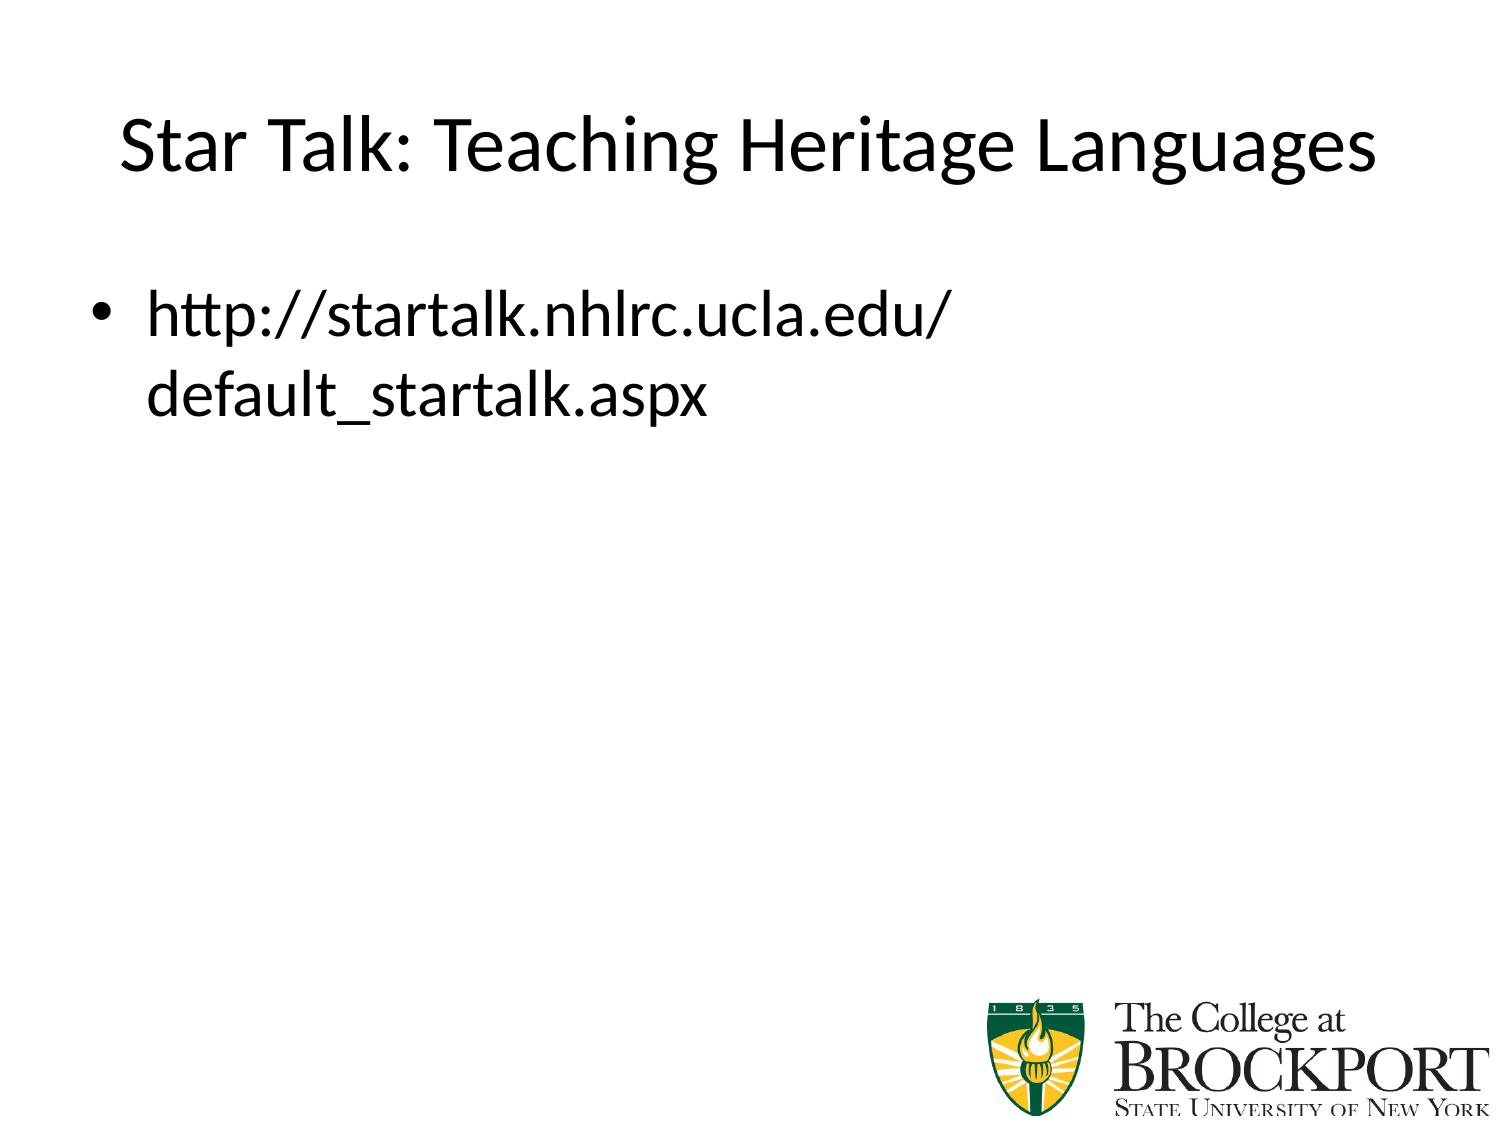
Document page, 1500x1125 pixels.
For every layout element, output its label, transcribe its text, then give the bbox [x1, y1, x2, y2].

list http://startalk.nhlrc.ucla.edu/default_startalk.aspx [75, 262, 1425, 1005]
title Star Talk: Teaching Heritage Languages [75, 45, 1425, 233]
